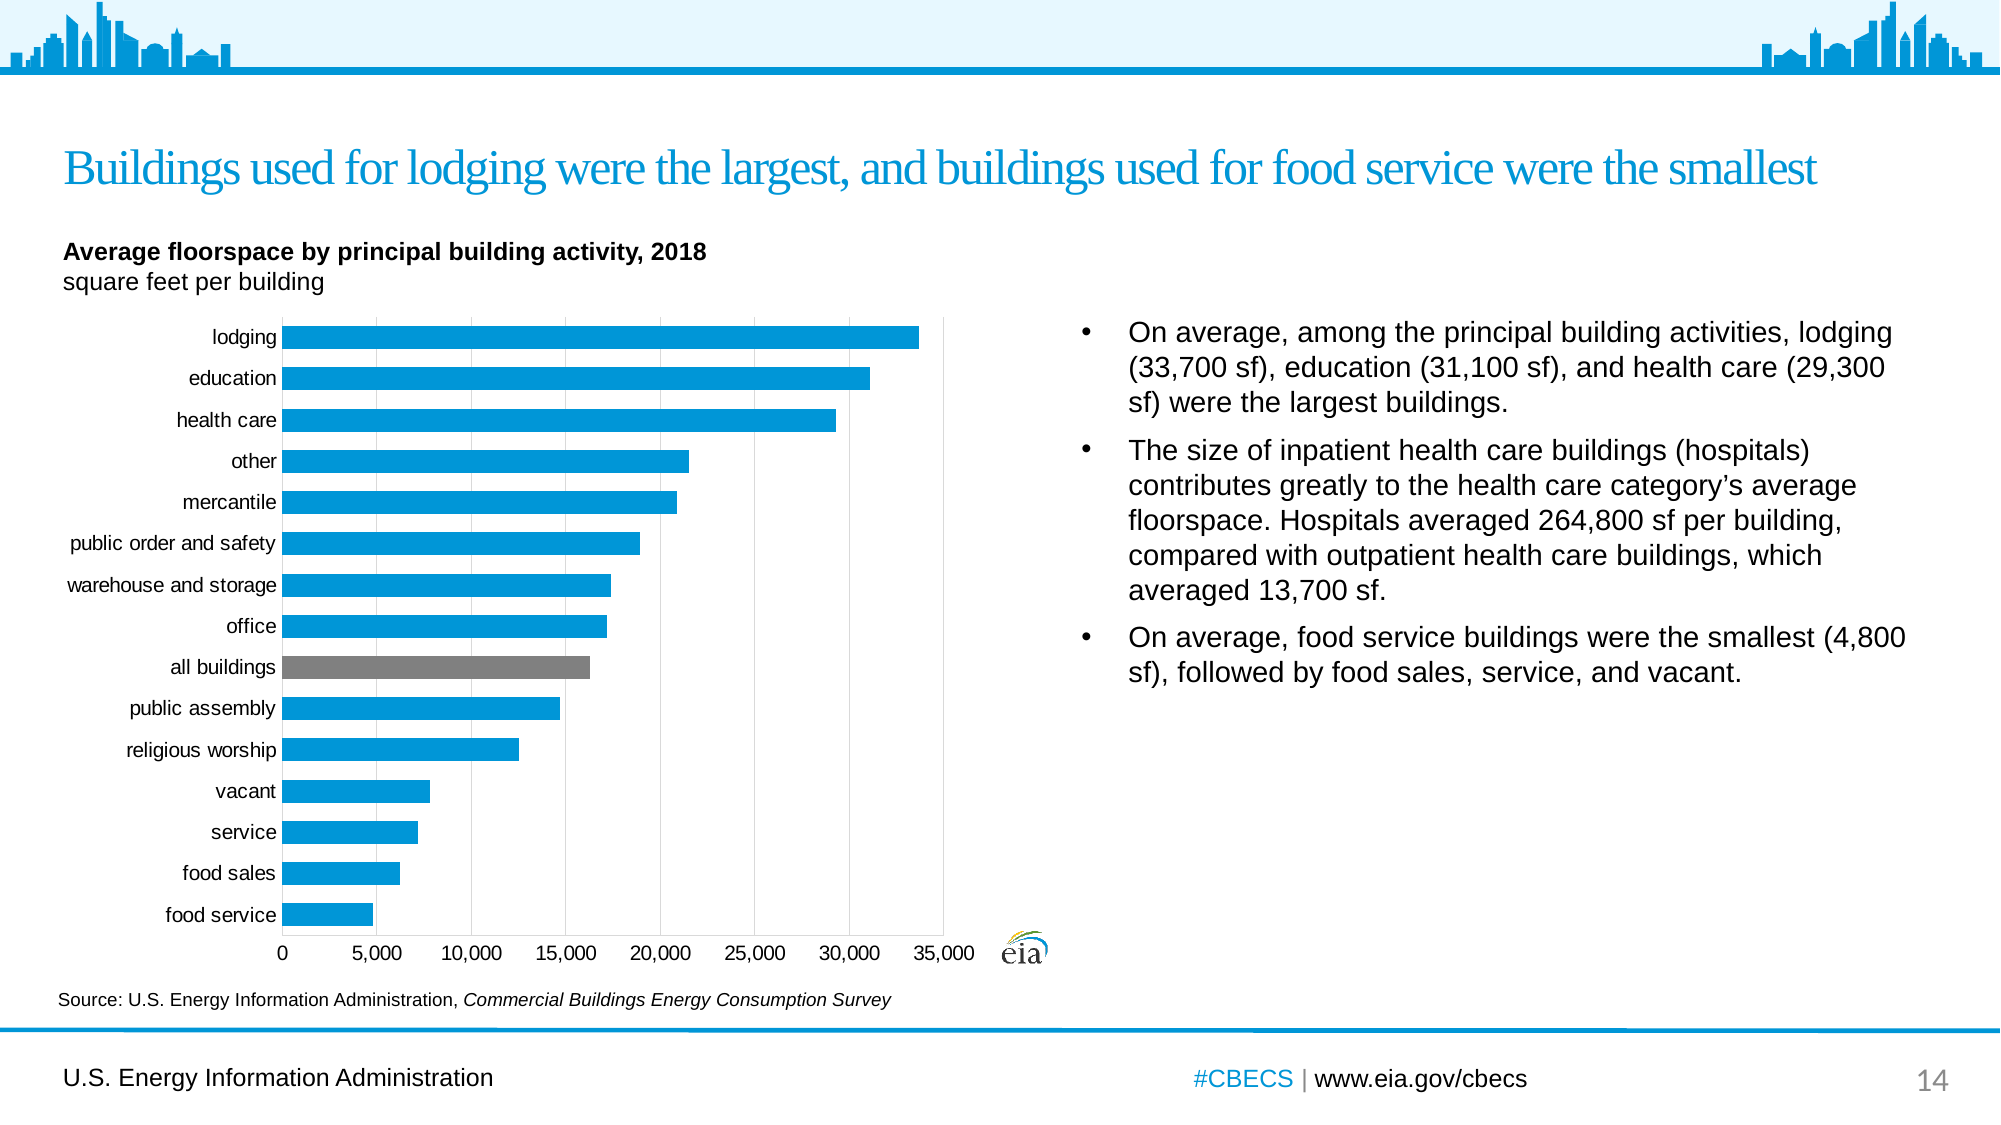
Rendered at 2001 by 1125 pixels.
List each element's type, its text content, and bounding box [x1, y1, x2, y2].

title Buildings used for lodging were the largest, and buildings used for food service were the smallest [48, 77, 1978, 202]
text_box Source: U.S. Energy Information Administration, Commercial Buildings Energy Consumption Survey [43, 980, 1043, 1018]
text_box Average floorspace by principal building activity, 2018 square feet per building [48, 227, 941, 303]
slide_number 14 [1886, 1048, 1978, 1109]
picture [999, 928, 1050, 966]
text_box On average, among the principal building activities, lodging (33,700 sf), education (31,100 sf), and health care (29,300 sf) were the largest buildings. The size of inpatient health care buildings (hospitals) contributes greatly to the health care category’s average floorspace. Hospitals averaged 264,800 sf per building, compared with outpatient health care buildings, which averaged 13,700 sf. On average, food service buildings were the smallest (4,800 sf), followed by food sales, service, and vacant. [1066, 306, 1933, 696]
footer #CBECS | www.eia.gov/cbecs [1023, 1047, 1699, 1107]
chart [48, 303, 994, 979]
